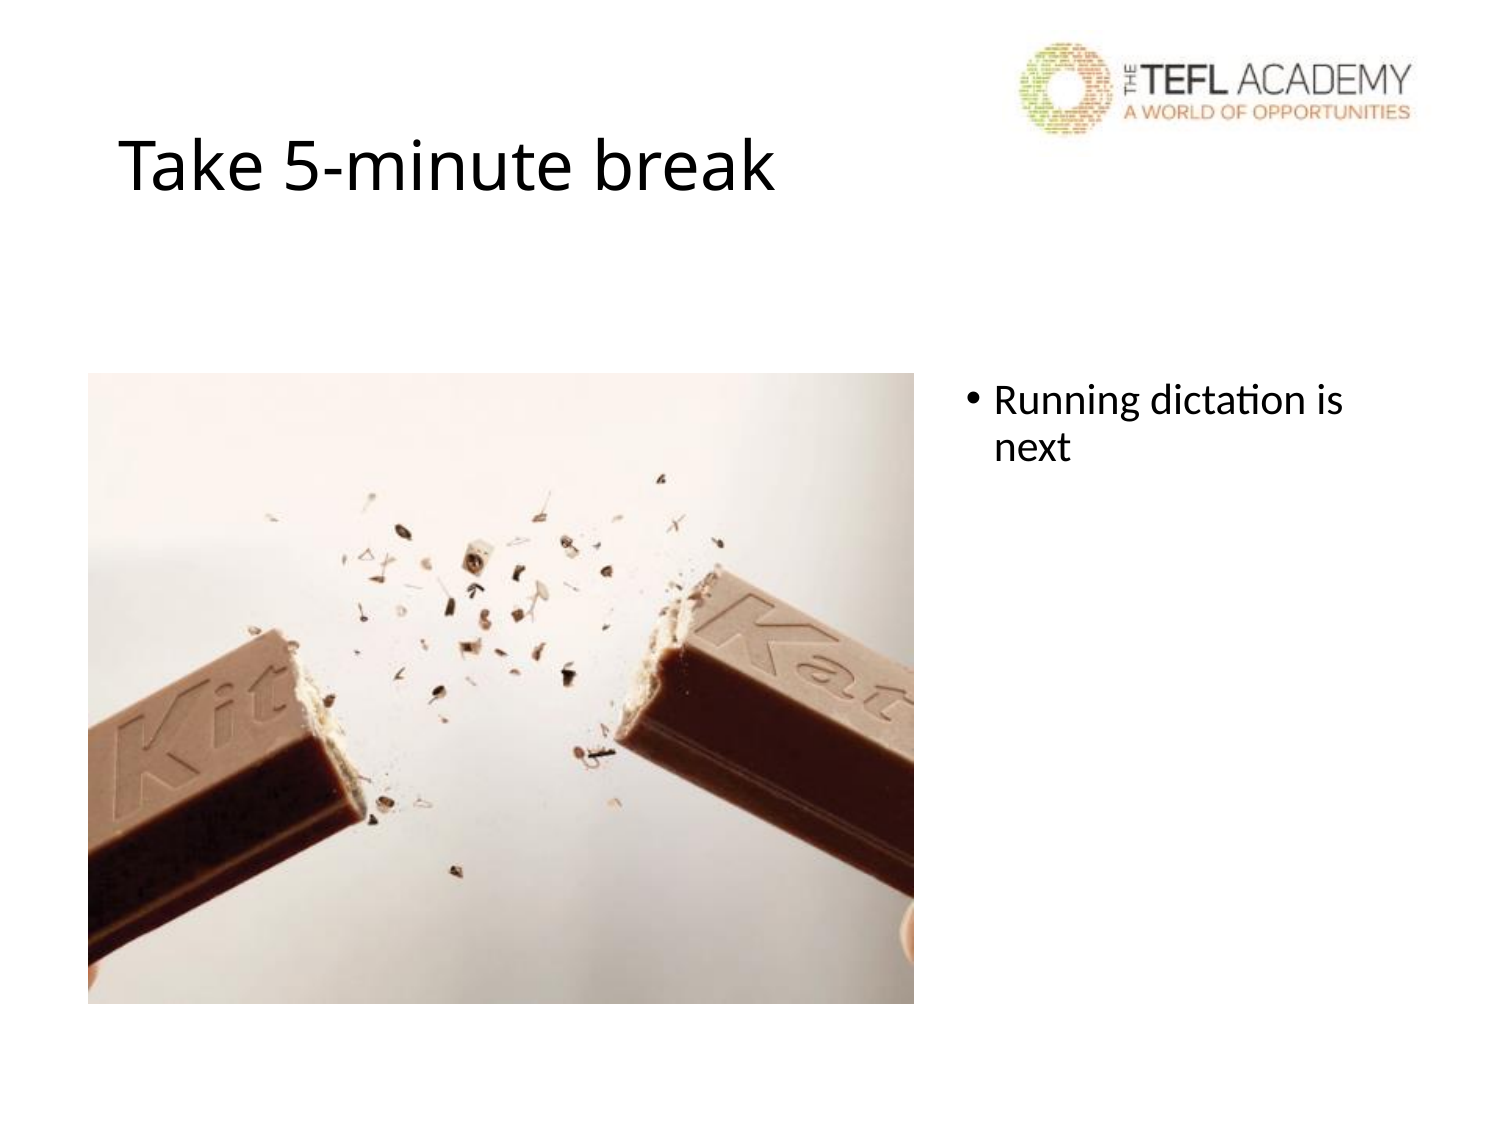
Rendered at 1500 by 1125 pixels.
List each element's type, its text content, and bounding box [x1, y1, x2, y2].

picture [88, 373, 914, 1004]
list Running dictation is next [950, 368, 1425, 1079]
picture [1002, 30, 1446, 157]
title Take 5-minute break [103, 59, 1397, 278]
